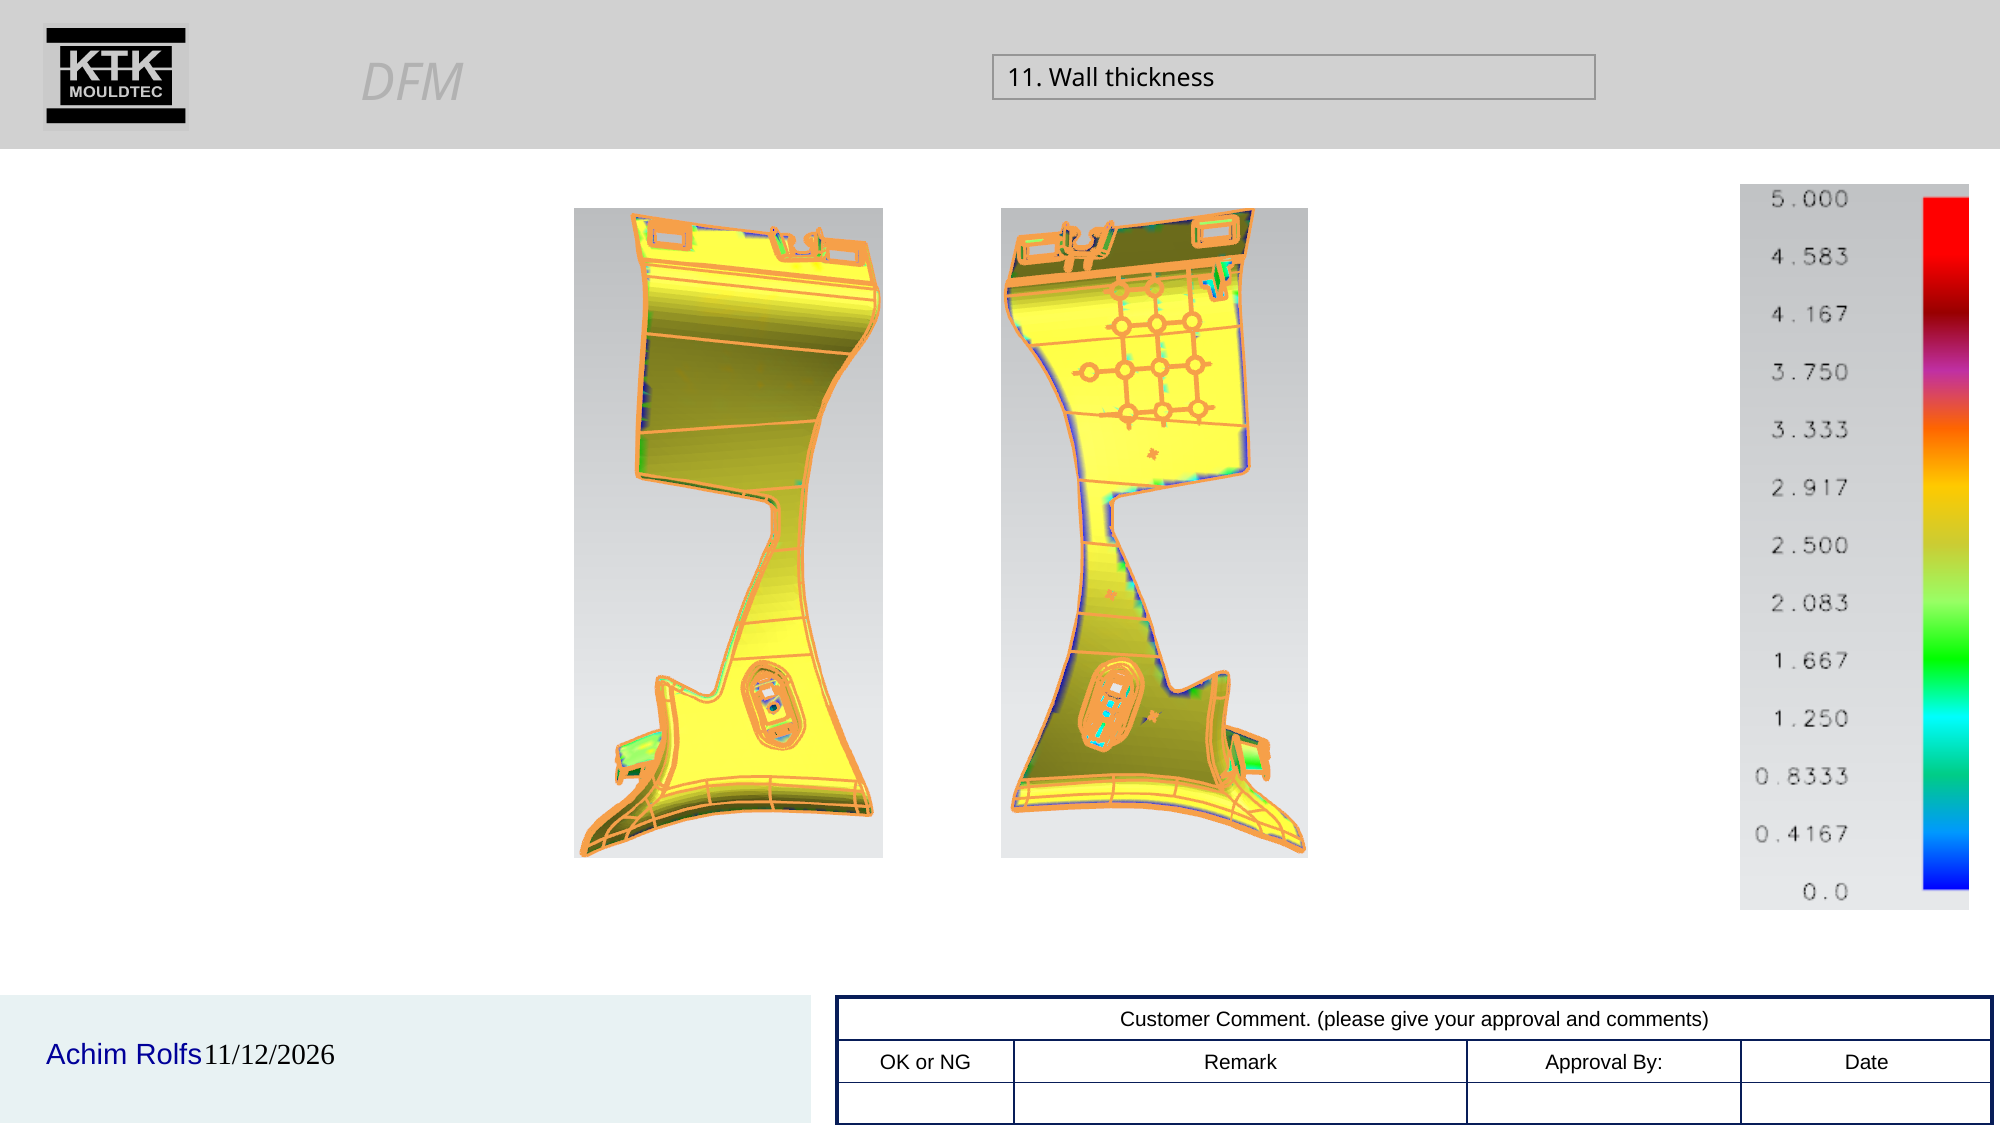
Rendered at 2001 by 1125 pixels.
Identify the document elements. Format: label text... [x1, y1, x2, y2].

picture [1000, 207, 1308, 858]
slide_number [188, 1027, 433, 1106]
picture [1740, 184, 1969, 910]
text_box 11. Wall thickness [992, 54, 1595, 100]
picture [574, 207, 884, 858]
